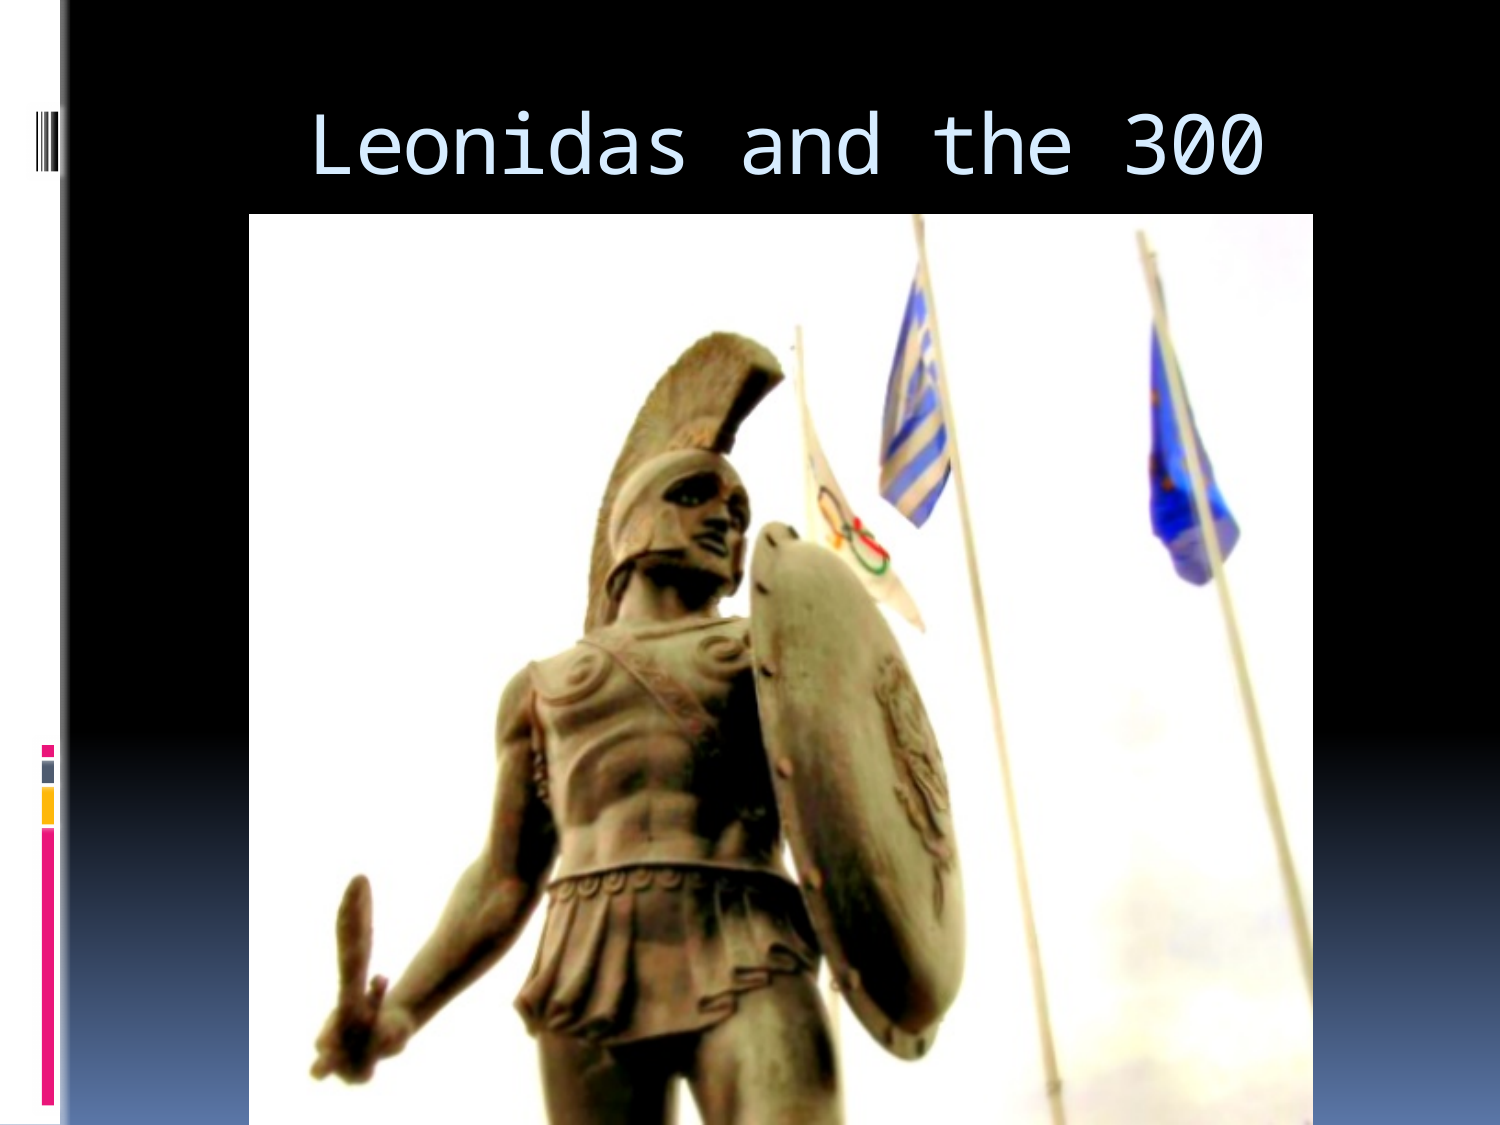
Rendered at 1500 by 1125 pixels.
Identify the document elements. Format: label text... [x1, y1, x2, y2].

title Leonidas and the 300 [150, 83, 1425, 234]
picture [249, 214, 1313, 1125]
